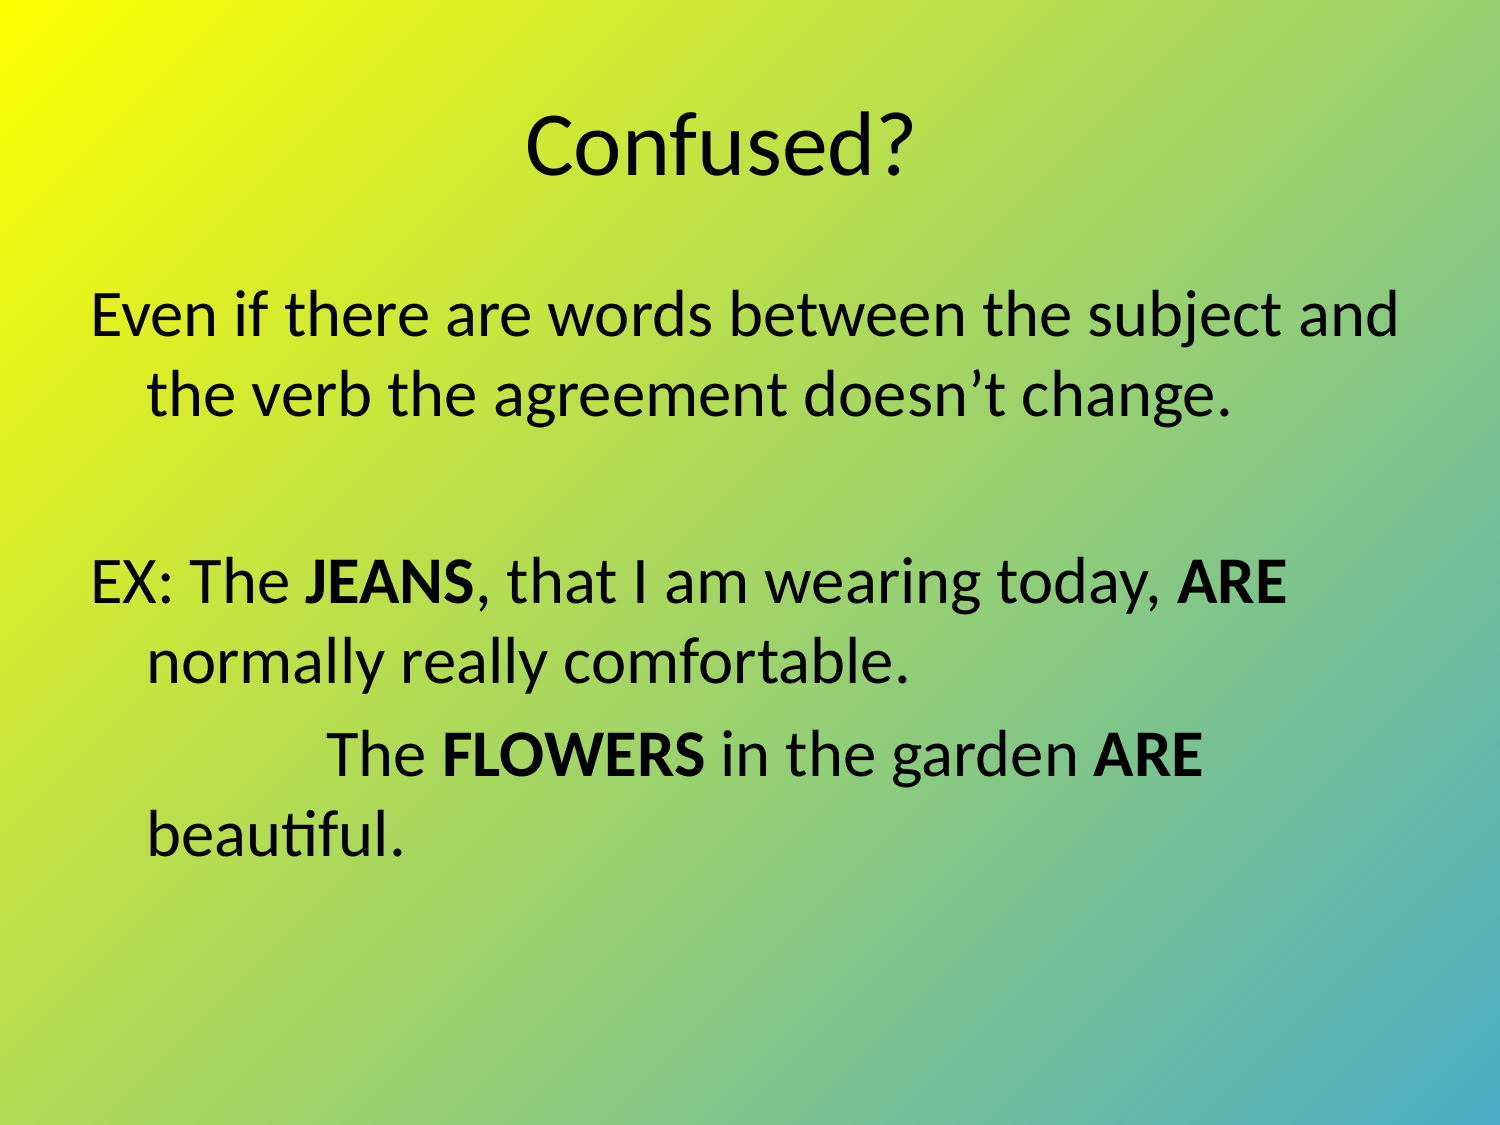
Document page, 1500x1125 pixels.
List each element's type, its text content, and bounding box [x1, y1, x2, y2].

list Even if there are words between the subject and the verb the agreement doesn’t change. EX: The JEANS, that I am wearing today, ARE normally really comfortable. The FLOWERS in the garden ARE beautiful. [75, 262, 1425, 1005]
title Confused? [75, 45, 1425, 233]
